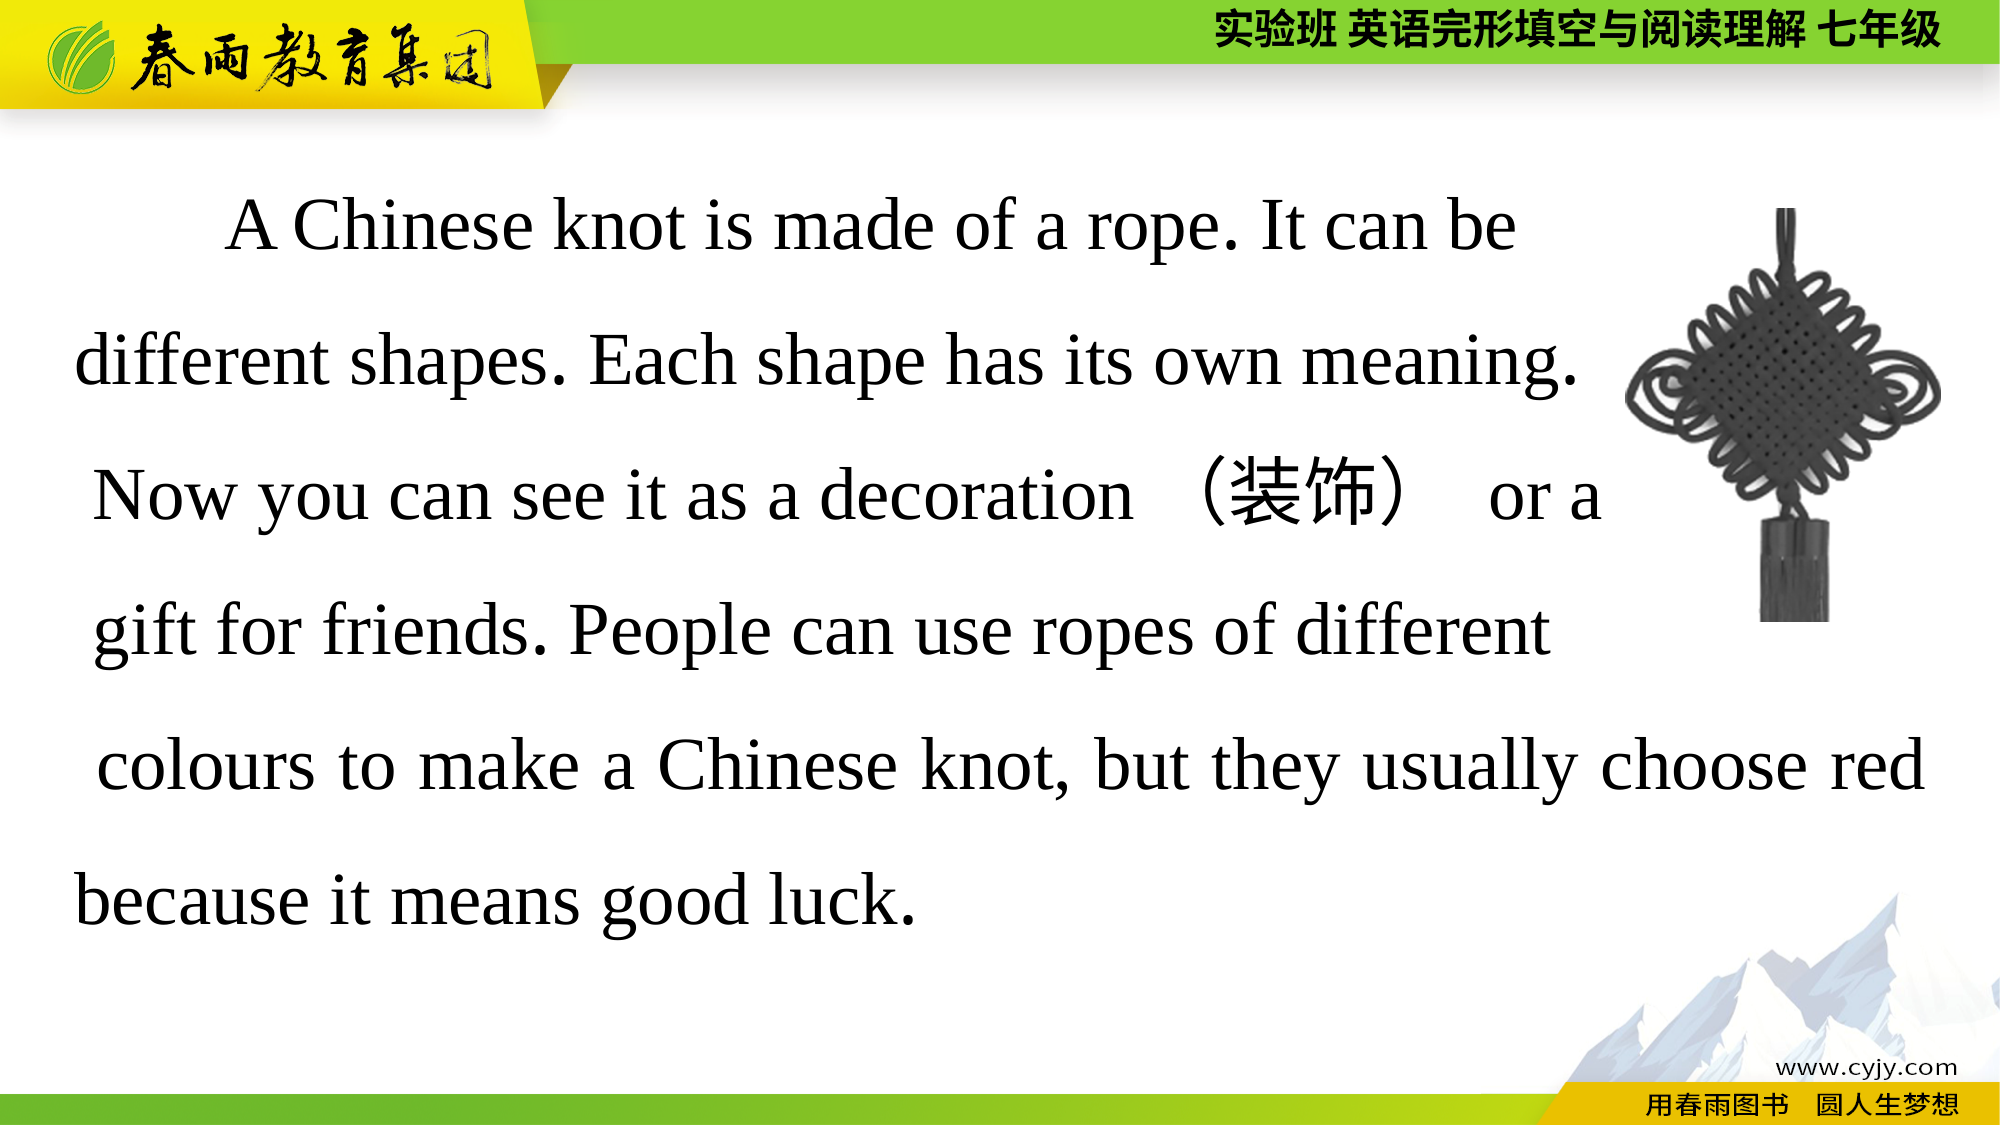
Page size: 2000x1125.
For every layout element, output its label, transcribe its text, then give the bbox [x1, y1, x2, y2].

picture [0, 0, 2000, 1125]
list A Chinese knot is made of a rope. It can be different shapes. Each shape has its own meaning. Now you can see it as a decoration（装饰） or a gift for friends. People can use ropes of different colours to make a Chinese knot, but they usually choose red because it means good luck. [59, 122, 1944, 956]
